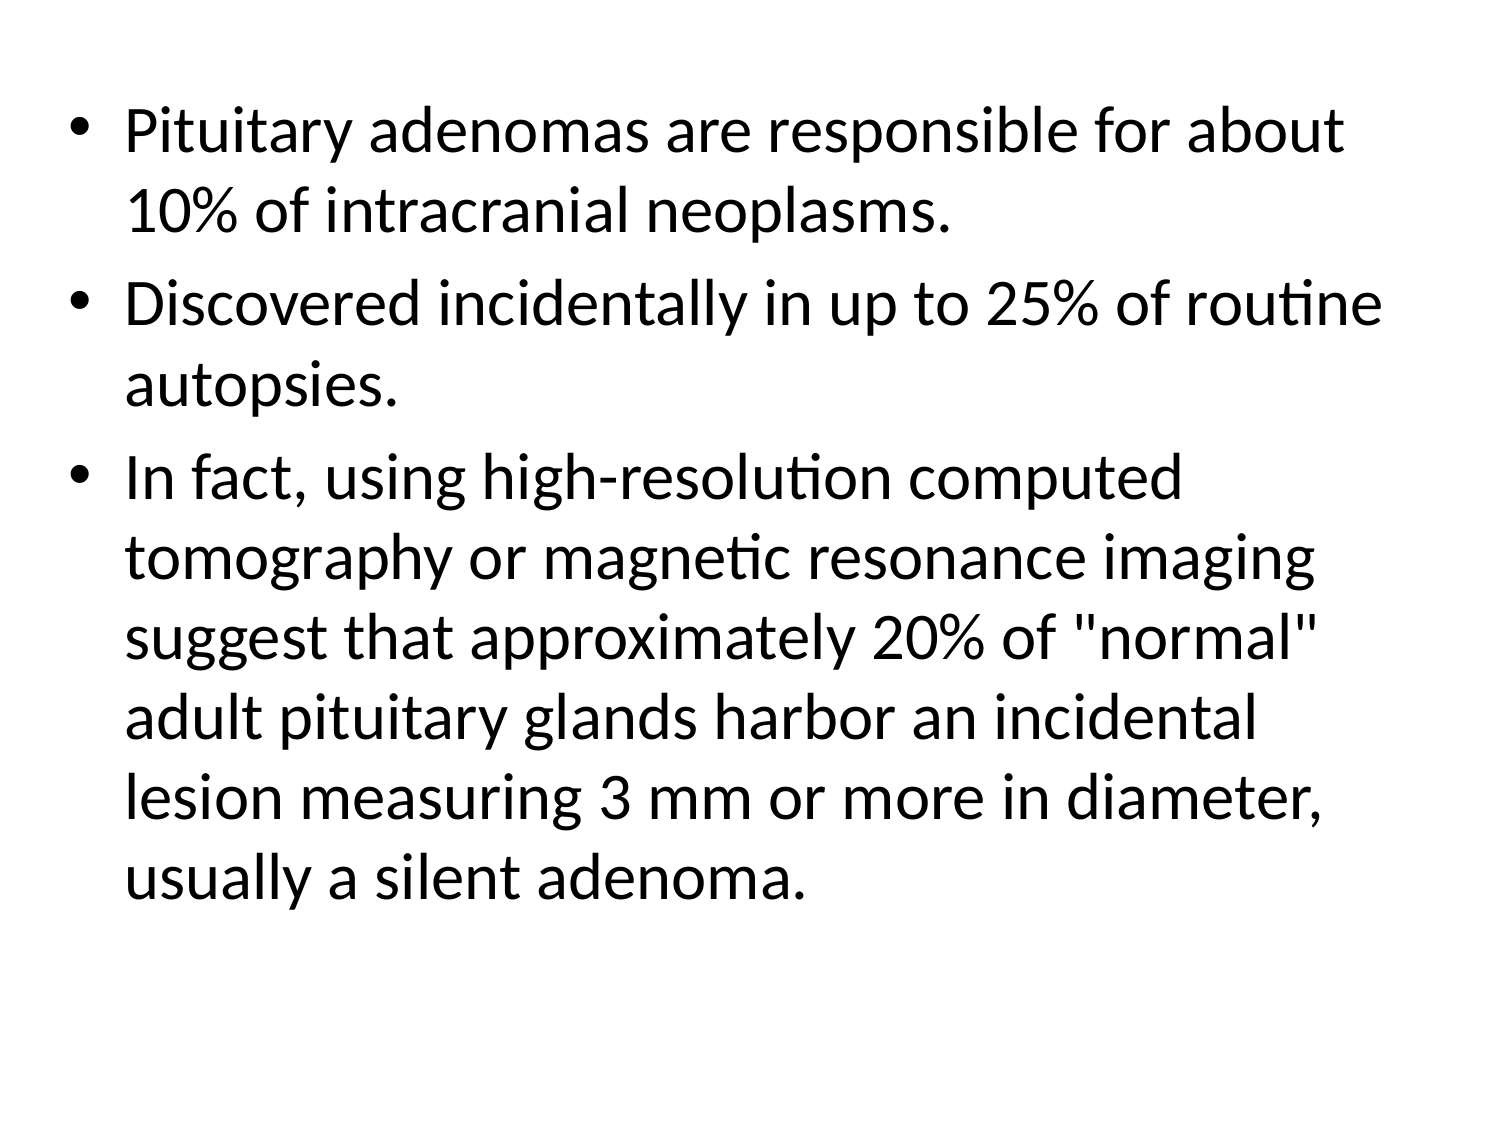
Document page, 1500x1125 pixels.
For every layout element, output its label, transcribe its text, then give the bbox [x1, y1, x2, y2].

list Pituitary adenomas are responsible for about 10% of intracranial neoplasms. Discovered incidentally in up to 25% of routine autopsies. In fact, using high-resolution computed tomography or magnetic resonance imaging suggest that approximately 20% of "normal" adult pituitary glands harbor an incidental lesion measuring 3 mm or more in diameter, usually a silent adenoma. [53, 78, 1447, 1005]
